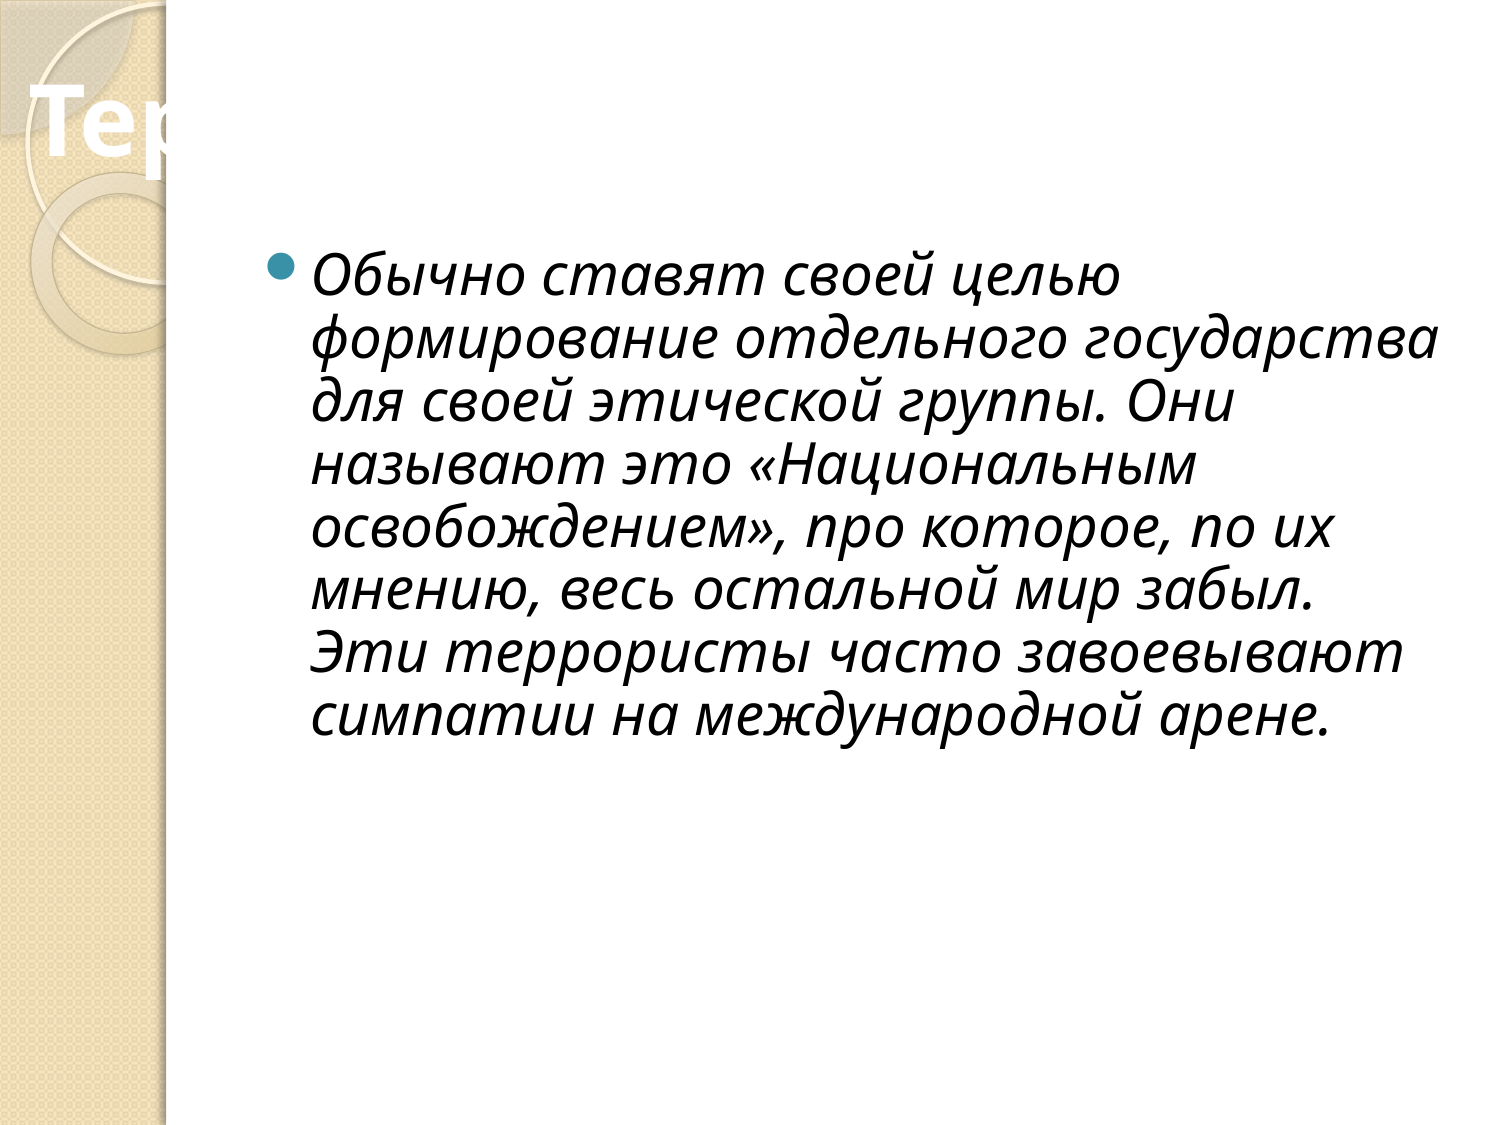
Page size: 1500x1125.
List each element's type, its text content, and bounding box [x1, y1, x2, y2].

title Террористы-националисты [0, 0, 1500, 233]
list Обычно ставят своей целью формирование отдельного государства для своей этической группы. Они называют это «Национальным освобождением», про которое, по их мнению, весь остальной мир забыл. Эти террористы часто завоевывают симпатии на международной арене. [235, 237, 1466, 1025]
